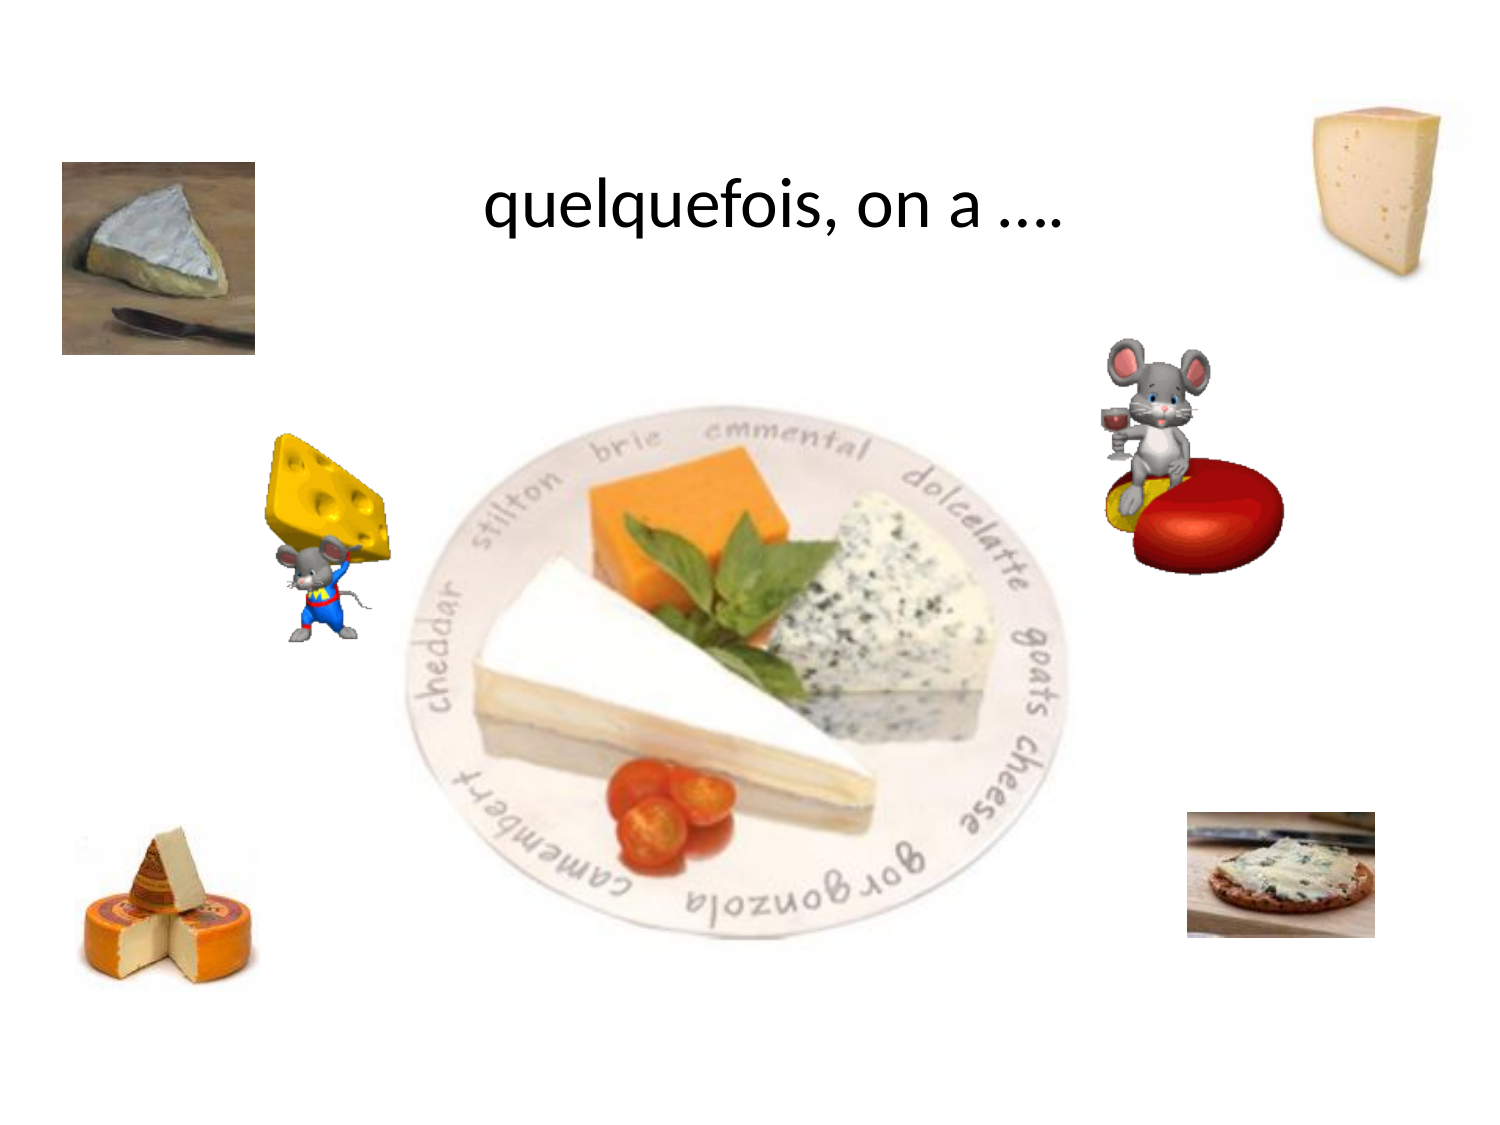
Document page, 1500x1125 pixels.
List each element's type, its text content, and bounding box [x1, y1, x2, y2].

picture [1187, 812, 1376, 938]
picture [1287, 99, 1473, 285]
title quelquefois, on a …. [137, 62, 1413, 250]
picture [249, 324, 1291, 1063]
picture [62, 162, 255, 355]
picture [74, 824, 260, 993]
